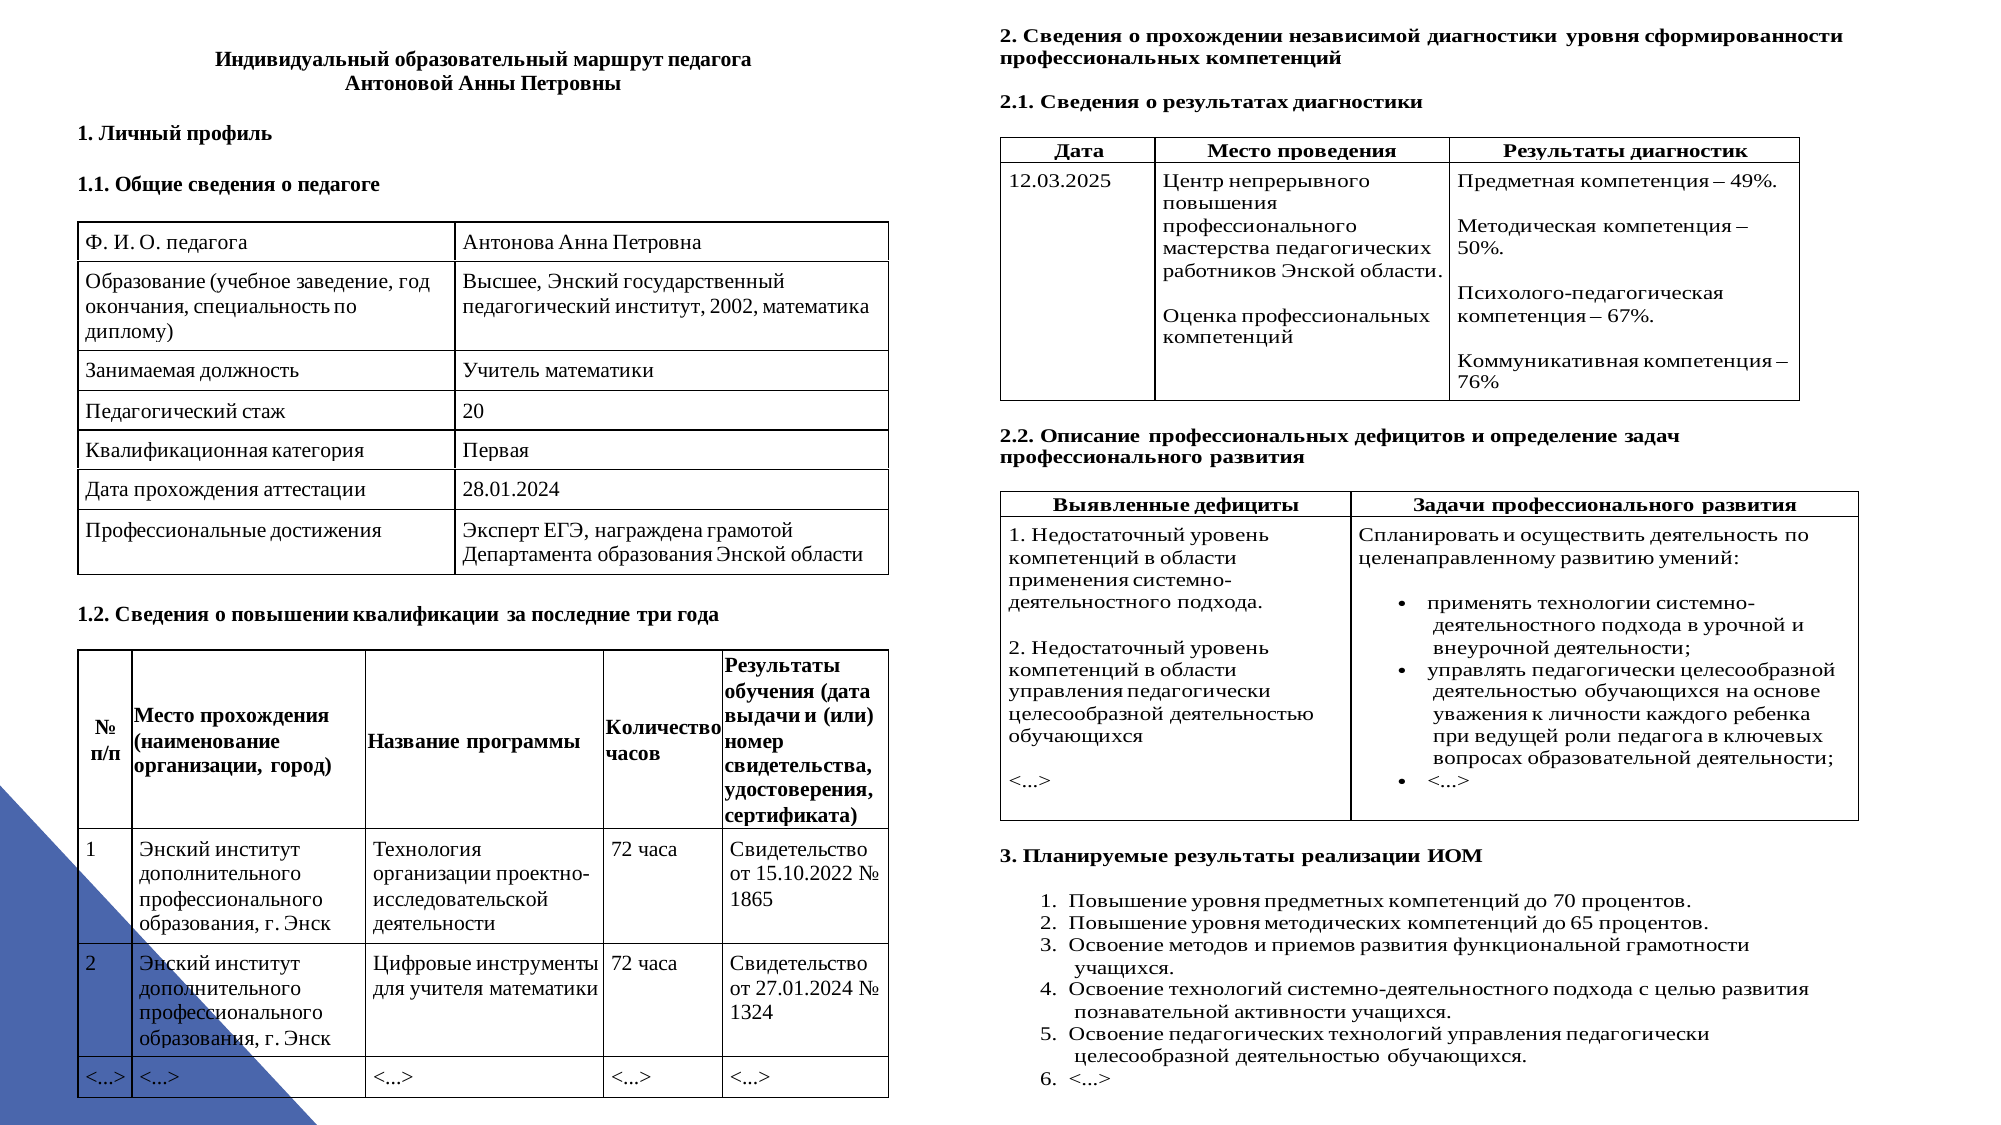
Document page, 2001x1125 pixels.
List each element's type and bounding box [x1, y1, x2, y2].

picture [999, 24, 1861, 1113]
picture [77, 45, 891, 1125]
